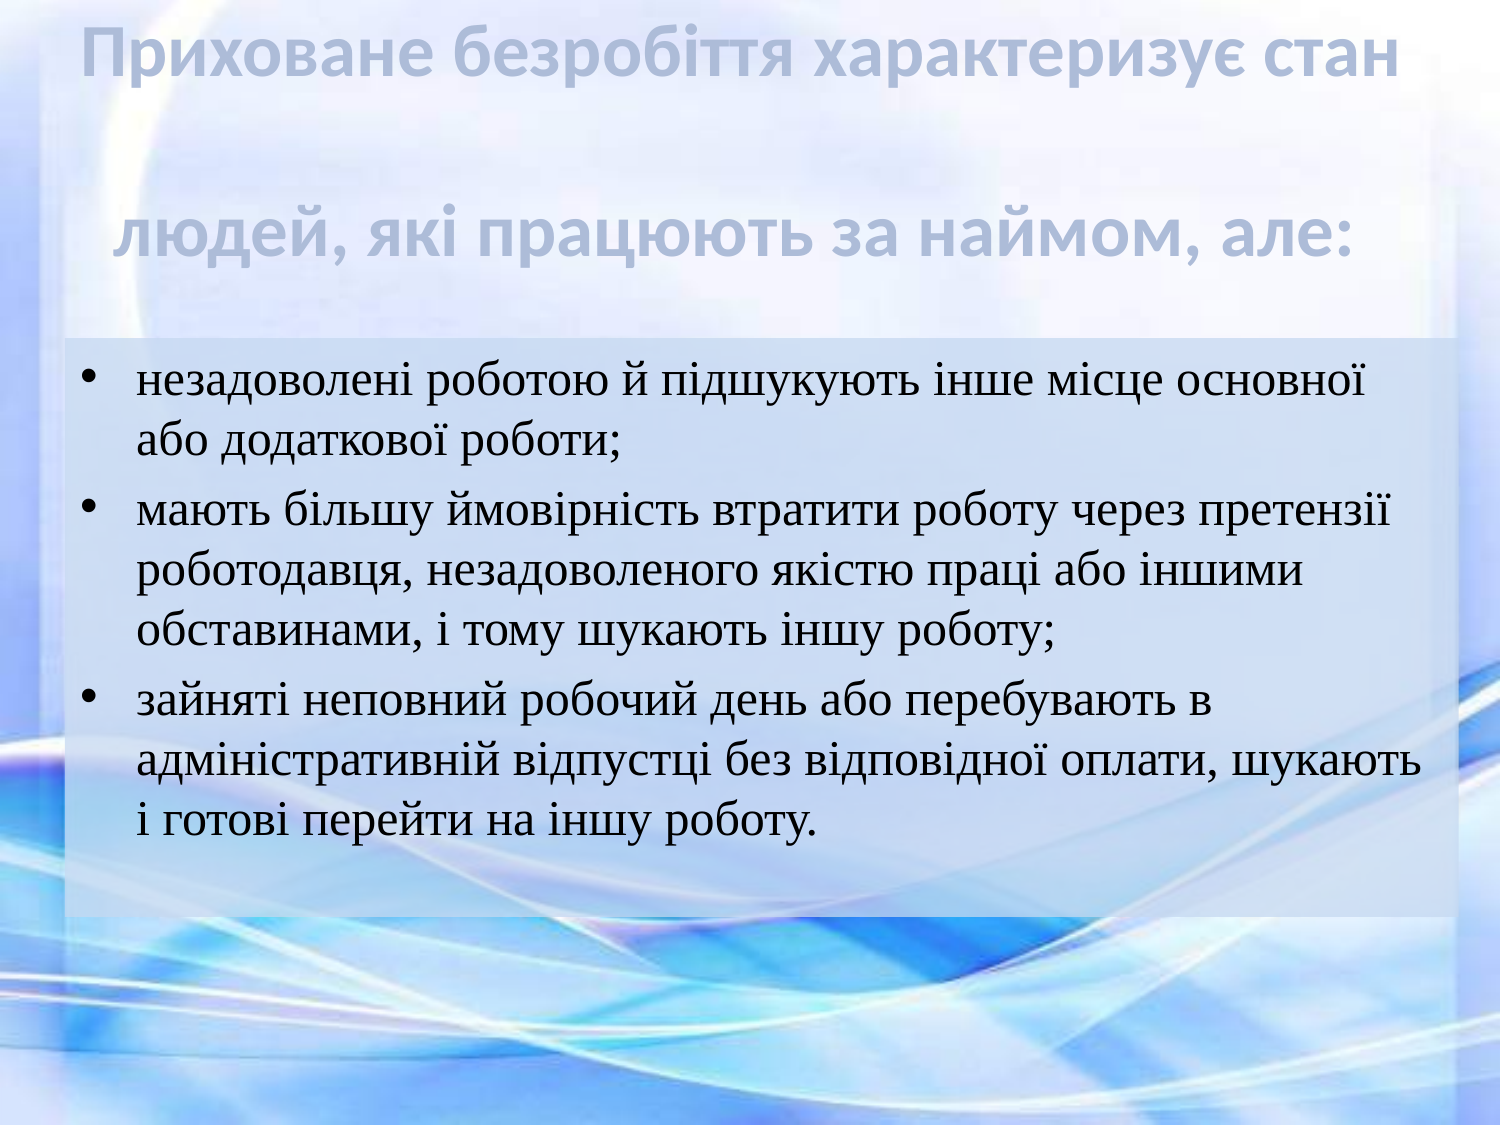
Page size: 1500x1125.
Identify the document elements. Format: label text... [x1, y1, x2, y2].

list незадоволені роботою й підшукують інше місце основної або додаткової роботи; мають більшу ймовірність втратити роботу через претензії роботодавця, незадоволеного якістю праці або іншими обставинами, і тому шукають іншу роботу; зайняті неповний робочий день або перебувають в адміністративній відпустці без відповідної оплати, шукають і готові перейти на іншу роботу. [64, 337, 1459, 918]
picture [0, 0, 1500, 1125]
title Приховане безробіття характеризує стан людей, які працюють за наймом, але: [64, 89, 1459, 280]
